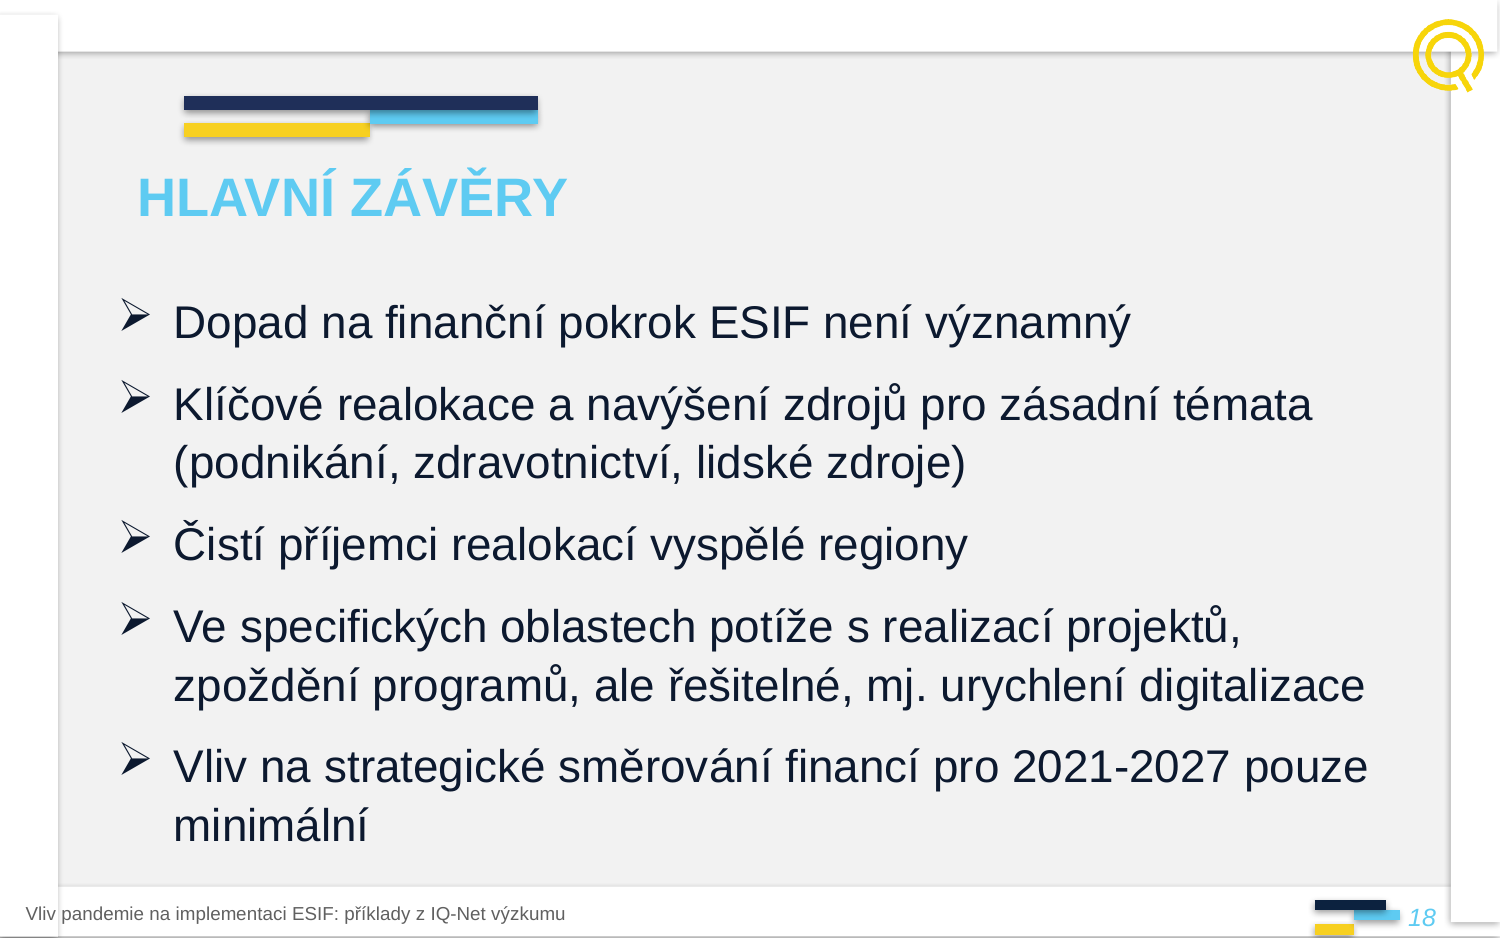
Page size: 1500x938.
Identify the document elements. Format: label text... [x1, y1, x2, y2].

picture [1412, 19, 1490, 96]
list Hlavní závěry [122, 154, 1342, 241]
list Vliv pandemie na implementaci ESIF: příklady z IQ-Net výzkumu [10, 893, 720, 935]
list Dopad na finanční pokrok ESIF není významný Klíčové realokace a navýšení zdrojů pro zásadní témata (podnikání, zdravotnictví, lidské zdroje) Čistí příjemci realokací vyspělé regiony Ve specifických oblastech potíže s realizací projektů, zpoždění programů, ale řešitelné, mj. urychlení digitalizace Vliv na strategické směrování financí pro 2021-2027 pouze minimální [102, 282, 1403, 804]
slide_number 18 [1353, 893, 1451, 938]
